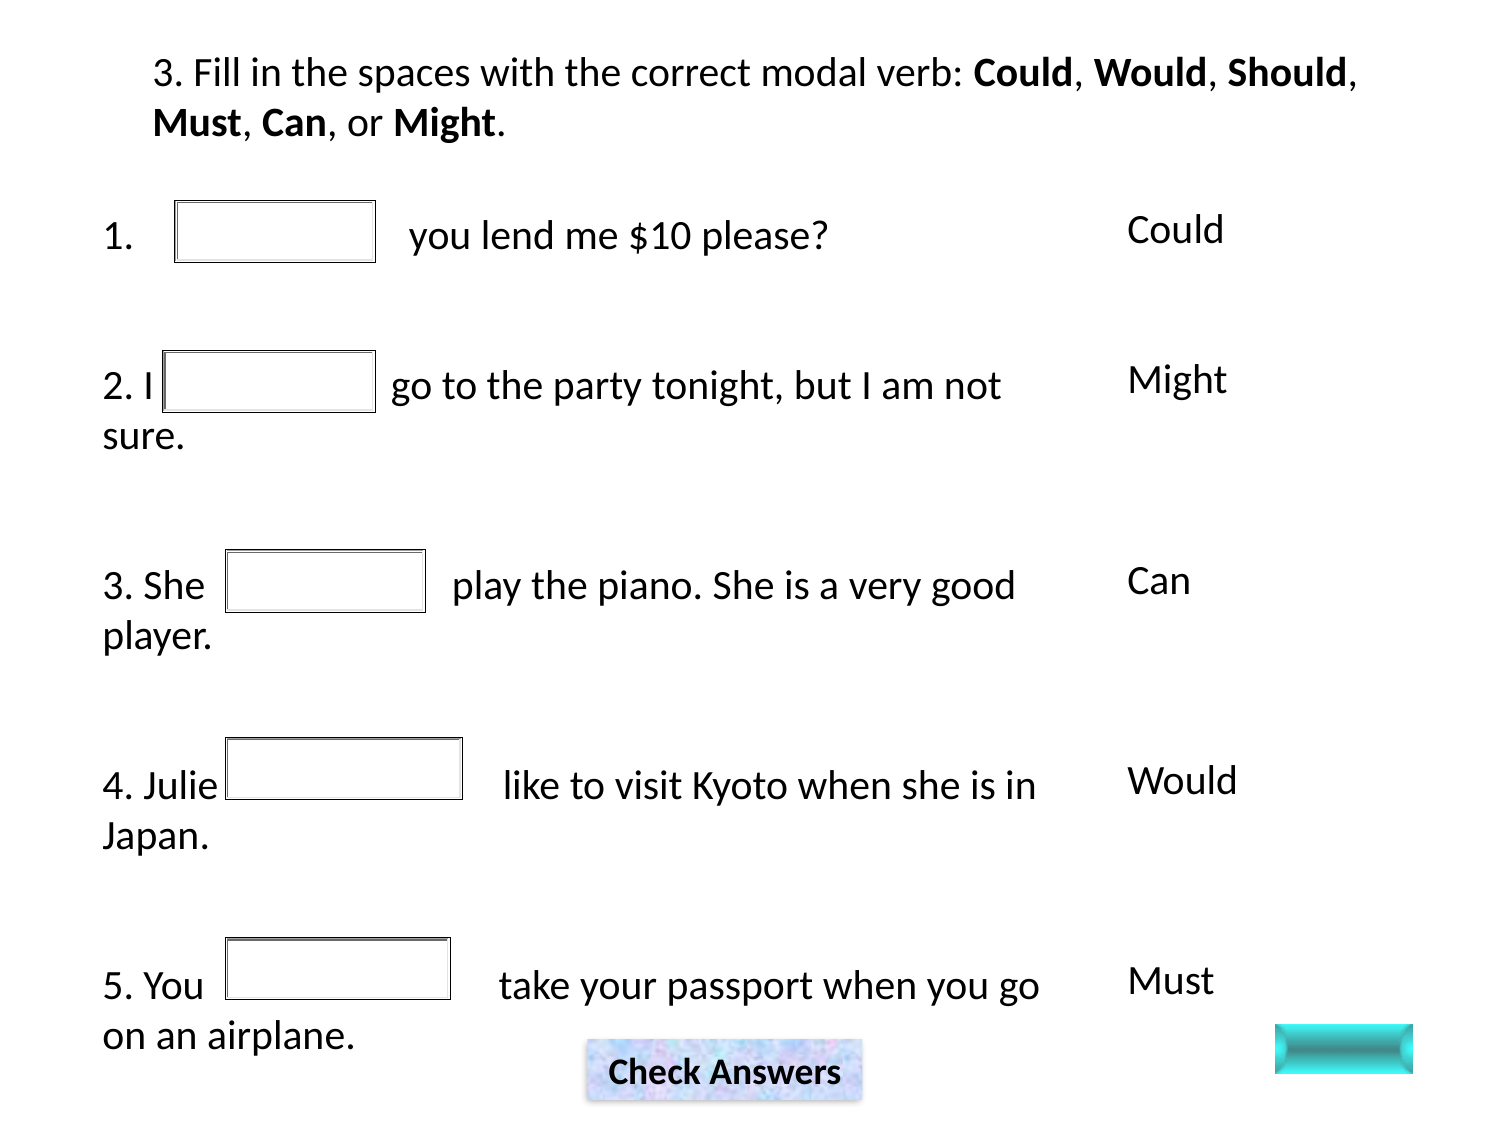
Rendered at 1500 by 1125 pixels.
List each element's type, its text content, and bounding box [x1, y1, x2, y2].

picture [1274, 1024, 1413, 1074]
text_box Could Might Can Would Must [1112, 194, 1375, 1010]
text_box 1. you lend me $10 please? 2. I go to the party tonight, but I am not sure. 3. She play the piano. She is a very good player. 4. Julie like to visit Kyoto when she is in Japan. 5. You take your passport when you go on an airplane. [87, 200, 1075, 1066]
text_box Check Answers [587, 1039, 863, 1100]
text_box 3. Fill in the spaces with the correct modal verb: Could, Would, Should, Must, Can, or Might. [137, 37, 1375, 153]
